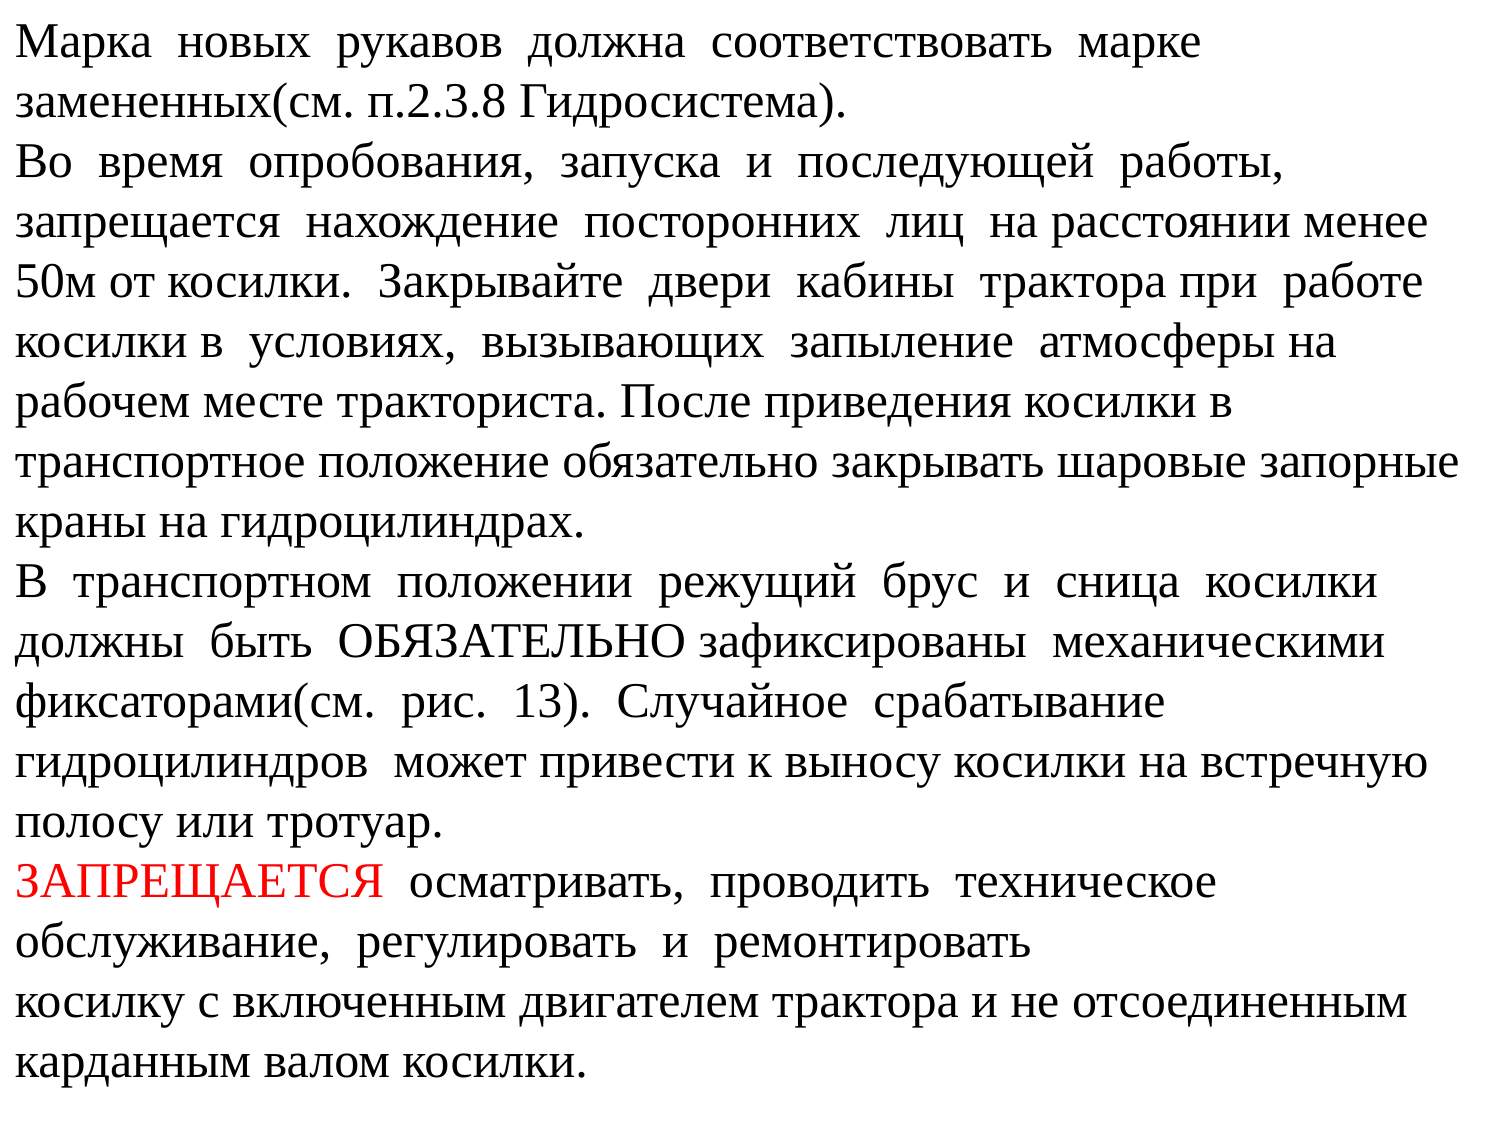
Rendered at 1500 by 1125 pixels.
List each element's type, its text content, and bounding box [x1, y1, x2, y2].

text_box Марка новых рукавов должна соответствовать марке замененных(см. п.2.3.8 Гидросистема). Во время опробования, запуска и последующей работы, запрещается нахождение посторонних лиц на расстоянии менее 50м от косилки. Закрывайте двери кабины трактора при работе косилки в условиях, вызывающих запыление атмосферы на рабочем месте тракториста. После приведения косилки в транспортное положение обязательно закрывать шаровые запорные краны на гидроцилиндрах. В транспортном положении режущий брус и сница косилки должны быть ОБЯЗАТЕЛЬНО зафиксированы механическими фиксаторами(см. рис. 13). Случайное срабатывание гидроцилиндров может привести к выносу косилки на встречную полосу или тротуар. ЗАПРЕЩАЕТСЯ осматривать, проводить техническое обслуживание, регулировать и ремонтировать косилку с включенным двигателем трактора и не отсоединенным карданным валом косилки. [0, 0, 1500, 1095]
